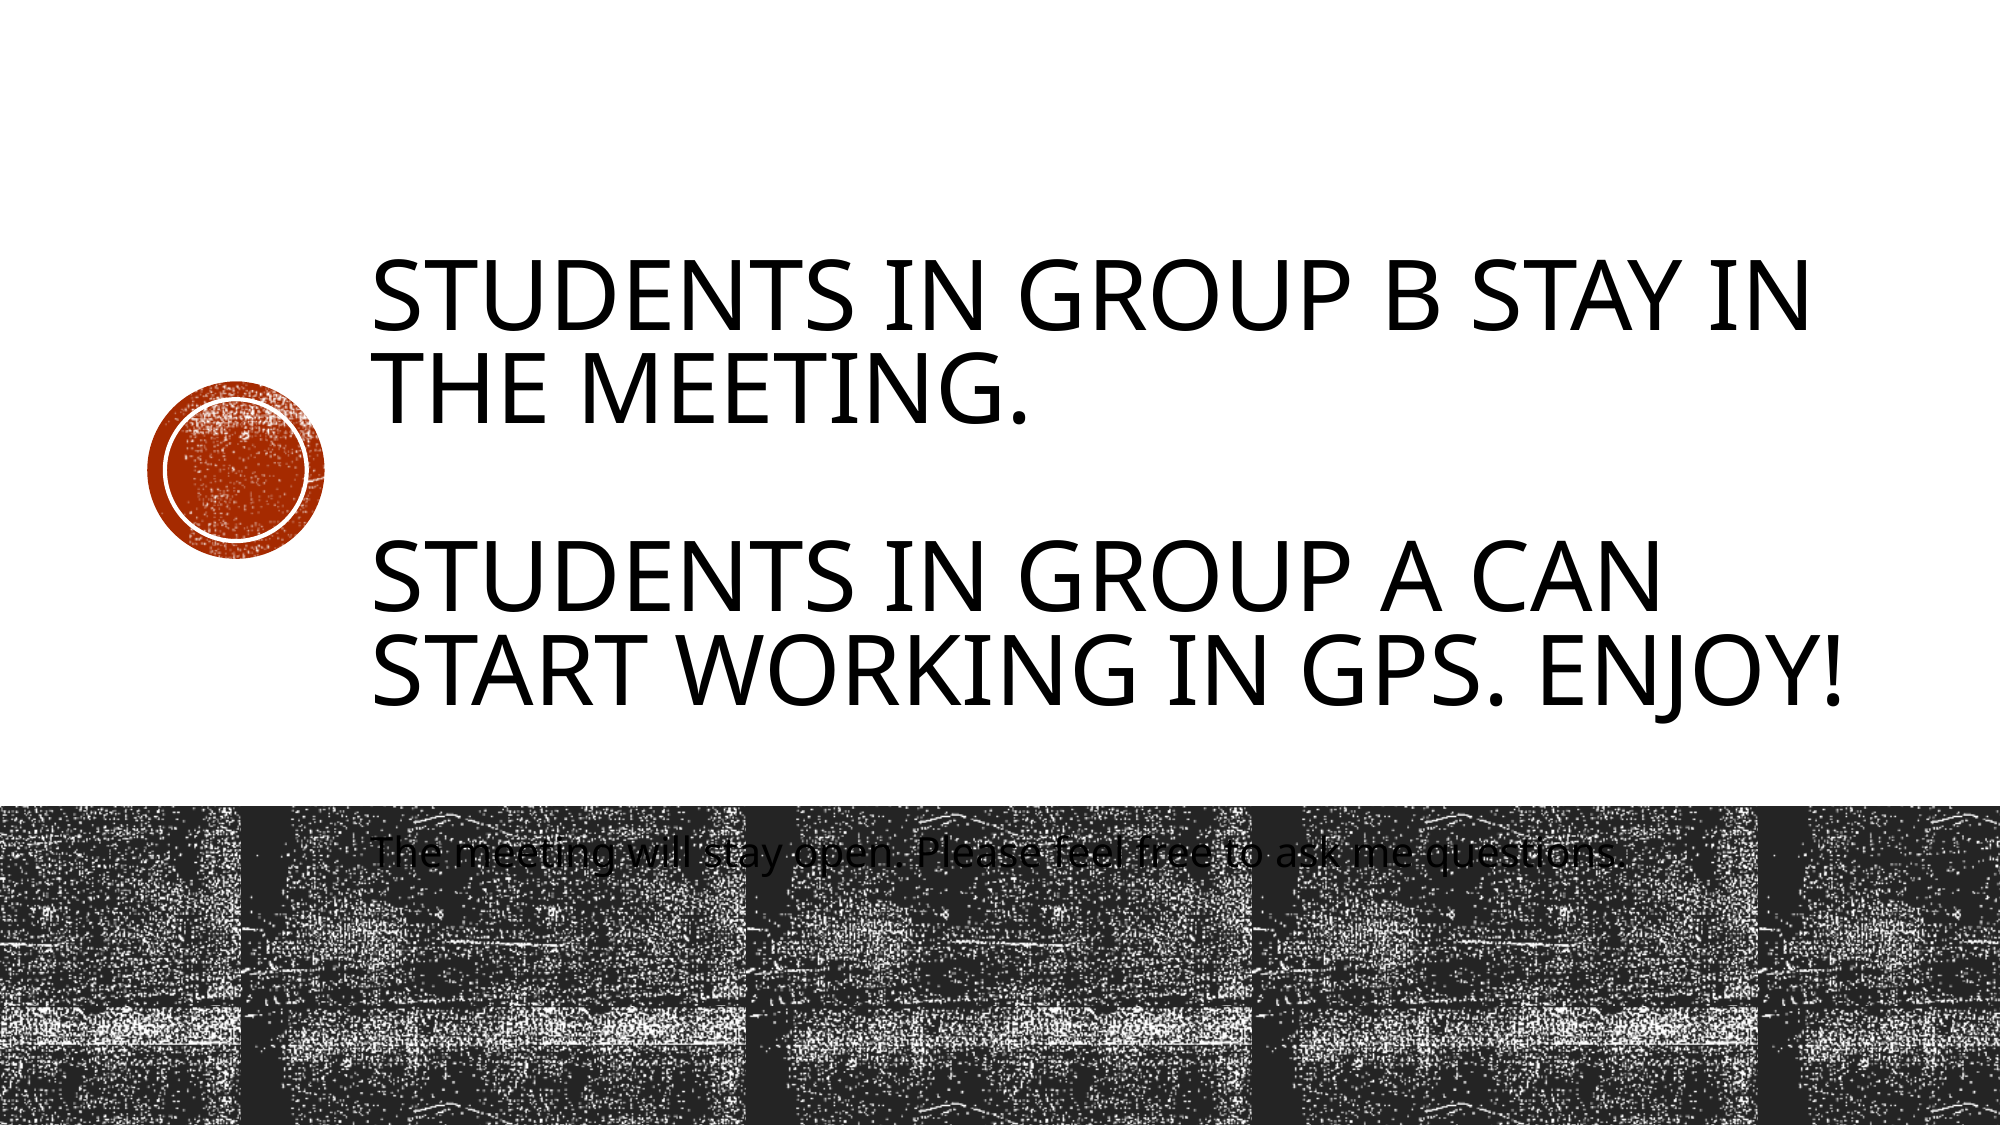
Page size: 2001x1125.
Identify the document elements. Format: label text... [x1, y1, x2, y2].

title Students in group b stay in the meeting. Students in group a can start working in GPS. Enjoy! [355, 201, 1878, 779]
list The meeting will stay open. Please feel free to ask me questions. [355, 823, 1841, 999]
